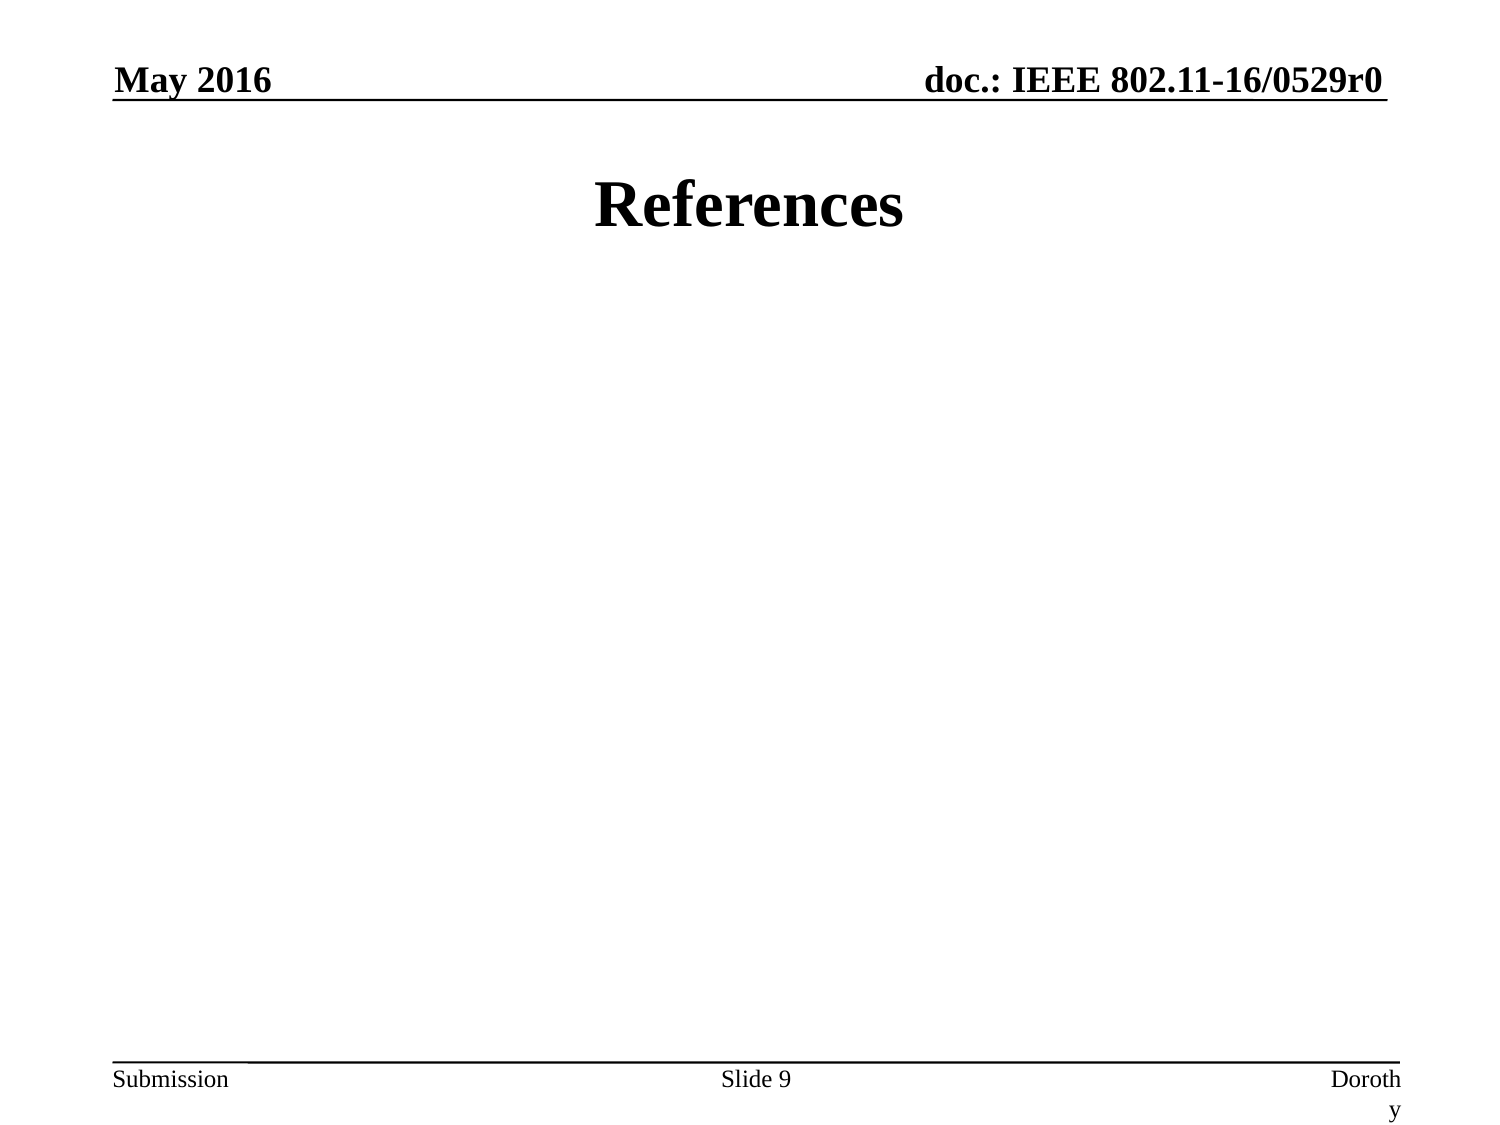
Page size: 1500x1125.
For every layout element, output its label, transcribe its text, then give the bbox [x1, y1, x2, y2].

footer Dorothy Stanley (HP Enterprise) [1324, 1061, 1402, 1093]
title References [112, 112, 1388, 288]
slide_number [114, 54, 374, 101]
slide_number Slide 9 [712, 1061, 800, 1093]
